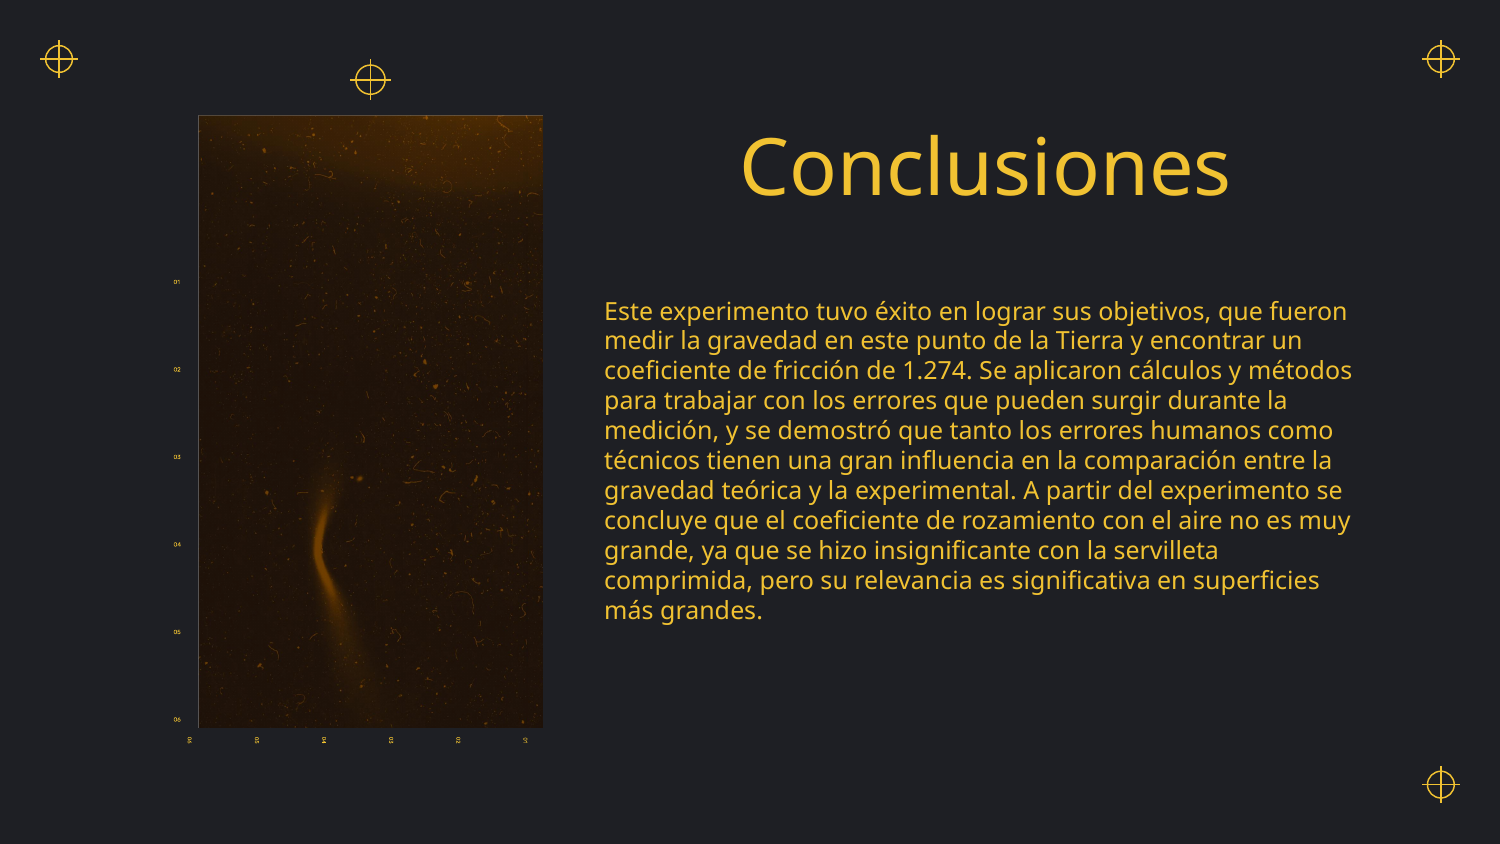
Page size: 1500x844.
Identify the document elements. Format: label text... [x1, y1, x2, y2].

title Conclusiones [589, 115, 1382, 212]
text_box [349, 58, 392, 101]
picture [199, 689, 543, 728]
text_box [118, 334, 583, 689]
subtitle Este experimento tuvo éxito en lograr sus objetivos, que fueron medir la gravedad en este punto de la Tierra y encontrar un coeficiente de fricción de 1.274. Se aplicaron cálculos y métodos para trabajar con los errores que pueden surgir durante la medición, y se demostró que tanto los errores humanos como técnicos tienen una gran influencia en la comparación entre la gravedad teórica y la experimental. A partir del experimento se concluye que el coeficiente de rozamiento con el aire no es muy grande, ya que se hizo insignificante con la servilleta comprimida, pero su relevancia es significativa en superficies más grandes. [589, 235, 1382, 744]
picture [64, 116, 677, 595]
